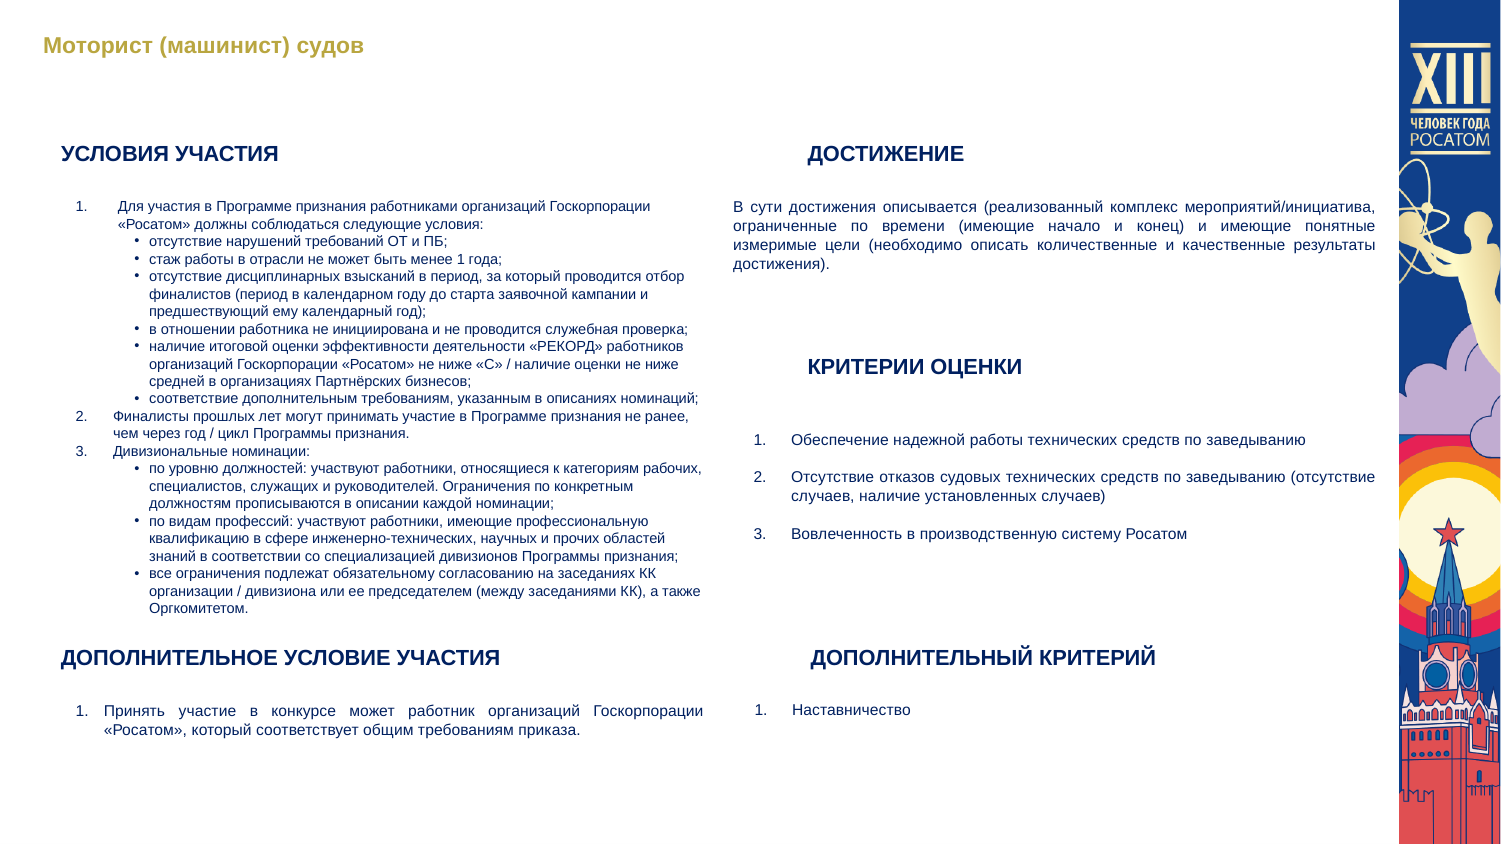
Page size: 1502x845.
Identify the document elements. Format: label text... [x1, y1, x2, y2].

text_box Моторист (машинист) судов [28, 23, 1402, 66]
text_box ДОСТИЖЕНИЕ [807, 126, 1158, 168]
text_box КРИТЕРИИ ОЦЕНКИ [807, 339, 1158, 381]
picture [0, 0, 1501, 844]
text_box Обеспечение надежной работы технических средств по заведыванию Отсутствие отказов судовых технических средств по заведыванию (отсутствие случаев, наличие установленных случаев) Вовлеченность в производственную систему Росатом [738, 422, 1390, 550]
text_box Наставничество [739, 692, 1391, 746]
text_box Для участия в Программе признания работниками организаций Госкорпорации «Росатом» должны соблюдаться следующие условия: отсутствие нарушений требований ОТ и ПБ; стаж работы в отрасли не может быть менее 1 года; отсутствие дисциплинарных взысканий в период, за который проводится отбор финалистов (период в календарном году до старта заявочной кампании и предшествующий ему календарный год); в отношении работника не инициирована и не проводится служебная проверка; наличие итоговой оценки эффективности деятельности «РЕКОРД» работников организаций Госкорпорации «Росатом» не ниже «С» / наличие оценки не ниже средней в организациях Партнёрских бизнесов; соответствие дополнительным требованиям, указанным в описаниях номинаций; Финалисты прошлых лет могут принимать участие в Программе признания не ранее, чем через год / цикл Программы признания. Дивизиональные номинации: по уровню должностей: участвуют работники, относящиеся к категориям рабочих, специалистов, служащих и руководителей. Ограничения по конкретным должностям прописываются в описании каждой номинации; по видам профессий: участвуют работники, имеющие профессиональную квалификацию в сфере инженерно-технических, научных и прочих областей знаний в соответствии со специализацией дивизионов Программы признания; все ограничения подлежат обязательному согласованию на заседаниях КК организации / дивизиона или ее председателем (между заседаниями КК), а также Оргкомитетом. [60, 189, 727, 625]
text_box ДОПОЛНИТЕЛЬНЫЙ КРИТЕРИЙ [810, 630, 1303, 690]
text_box Принять участие в конкурсе может работник организаций Госкорпорации «Росатом», который соответствует общим требованиям приказа. [60, 693, 719, 747]
text_box УСЛОВИЯ УЧАСТИЯ [60, 126, 411, 169]
text_box В сути достижения описывается (реализованный комплекс мероприятий/инициатива, ограниченные по времени (имеющие начало и конец) и имеющие понятные измеримые цели (необходимо описать количественные и качественные результаты достижения). [718, 189, 1391, 280]
text_box ДОПОЛНИТЕЛЬНОЕ УСЛОВИЕ УЧАСТИЯ [60, 630, 652, 673]
